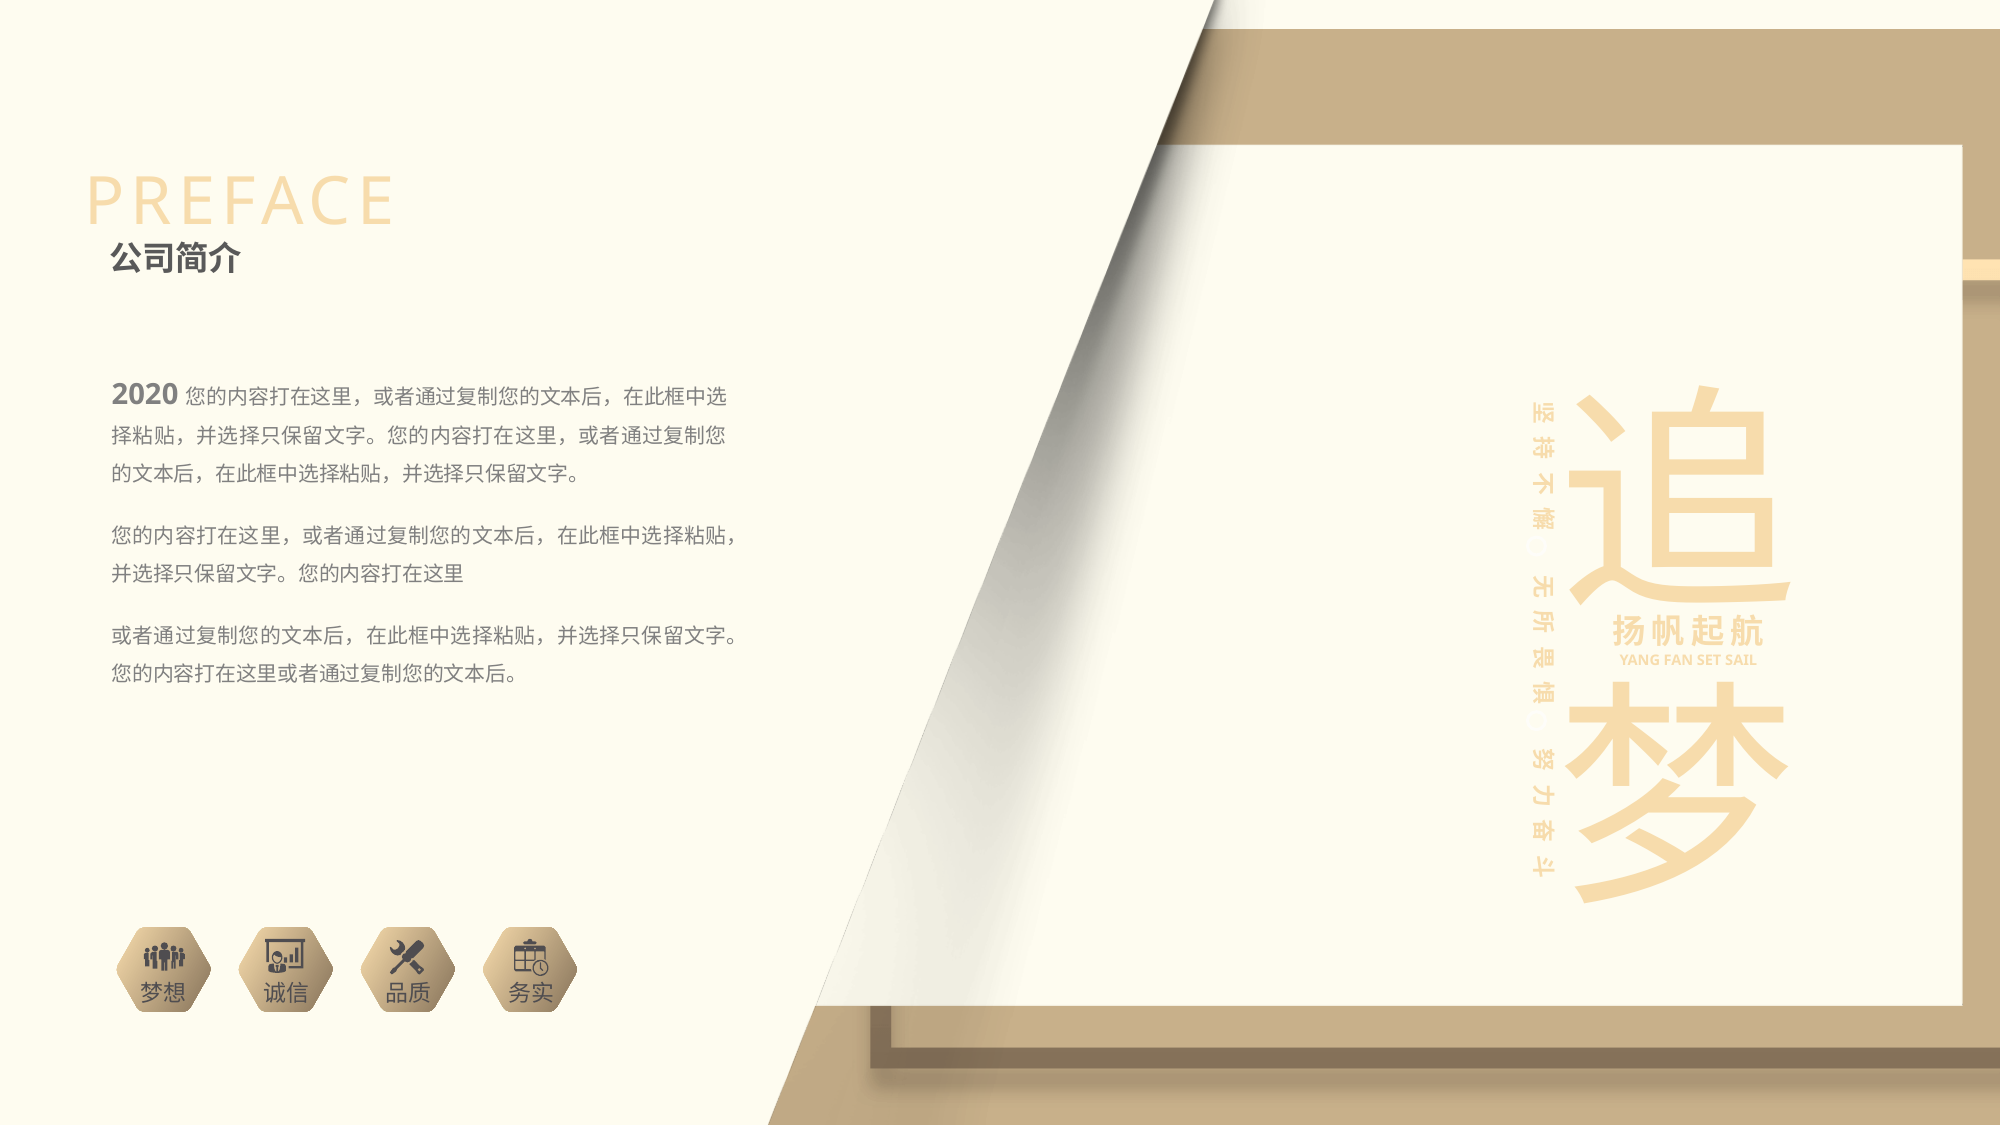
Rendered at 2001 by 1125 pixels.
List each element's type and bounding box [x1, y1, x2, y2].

text_box [238, 927, 333, 1018]
text_box [360, 927, 455, 1018]
picture [0, 0, 2000, 1125]
text_box [1507, 341, 1812, 943]
text_box [482, 927, 577, 1018]
text_box [116, 927, 211, 1018]
